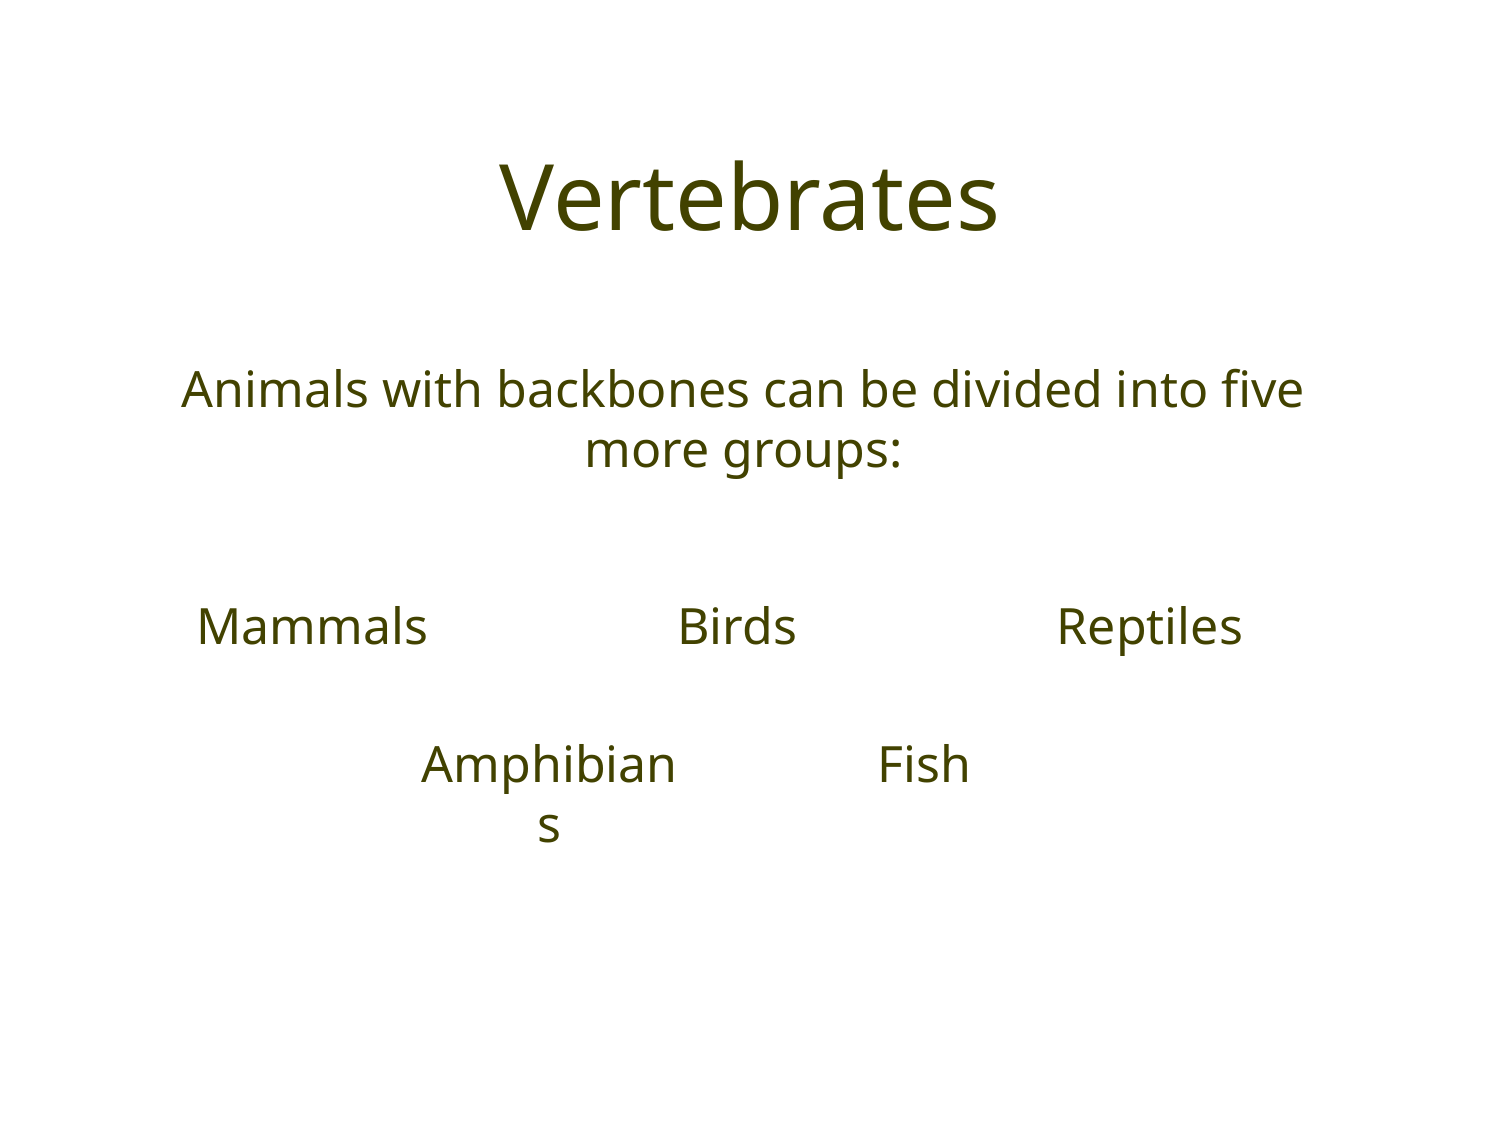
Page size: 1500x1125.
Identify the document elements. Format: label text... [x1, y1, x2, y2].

text_box Mammals [162, 587, 463, 663]
text_box Reptiles [999, 587, 1300, 663]
title Vertebrates [112, 99, 1388, 288]
text_box Fish [774, 724, 1075, 800]
text_box Amphibians [399, 724, 700, 860]
text_box Birds [587, 587, 888, 663]
text_box Animals with backbones can be divided into five more groups: [162, 349, 1325, 485]
